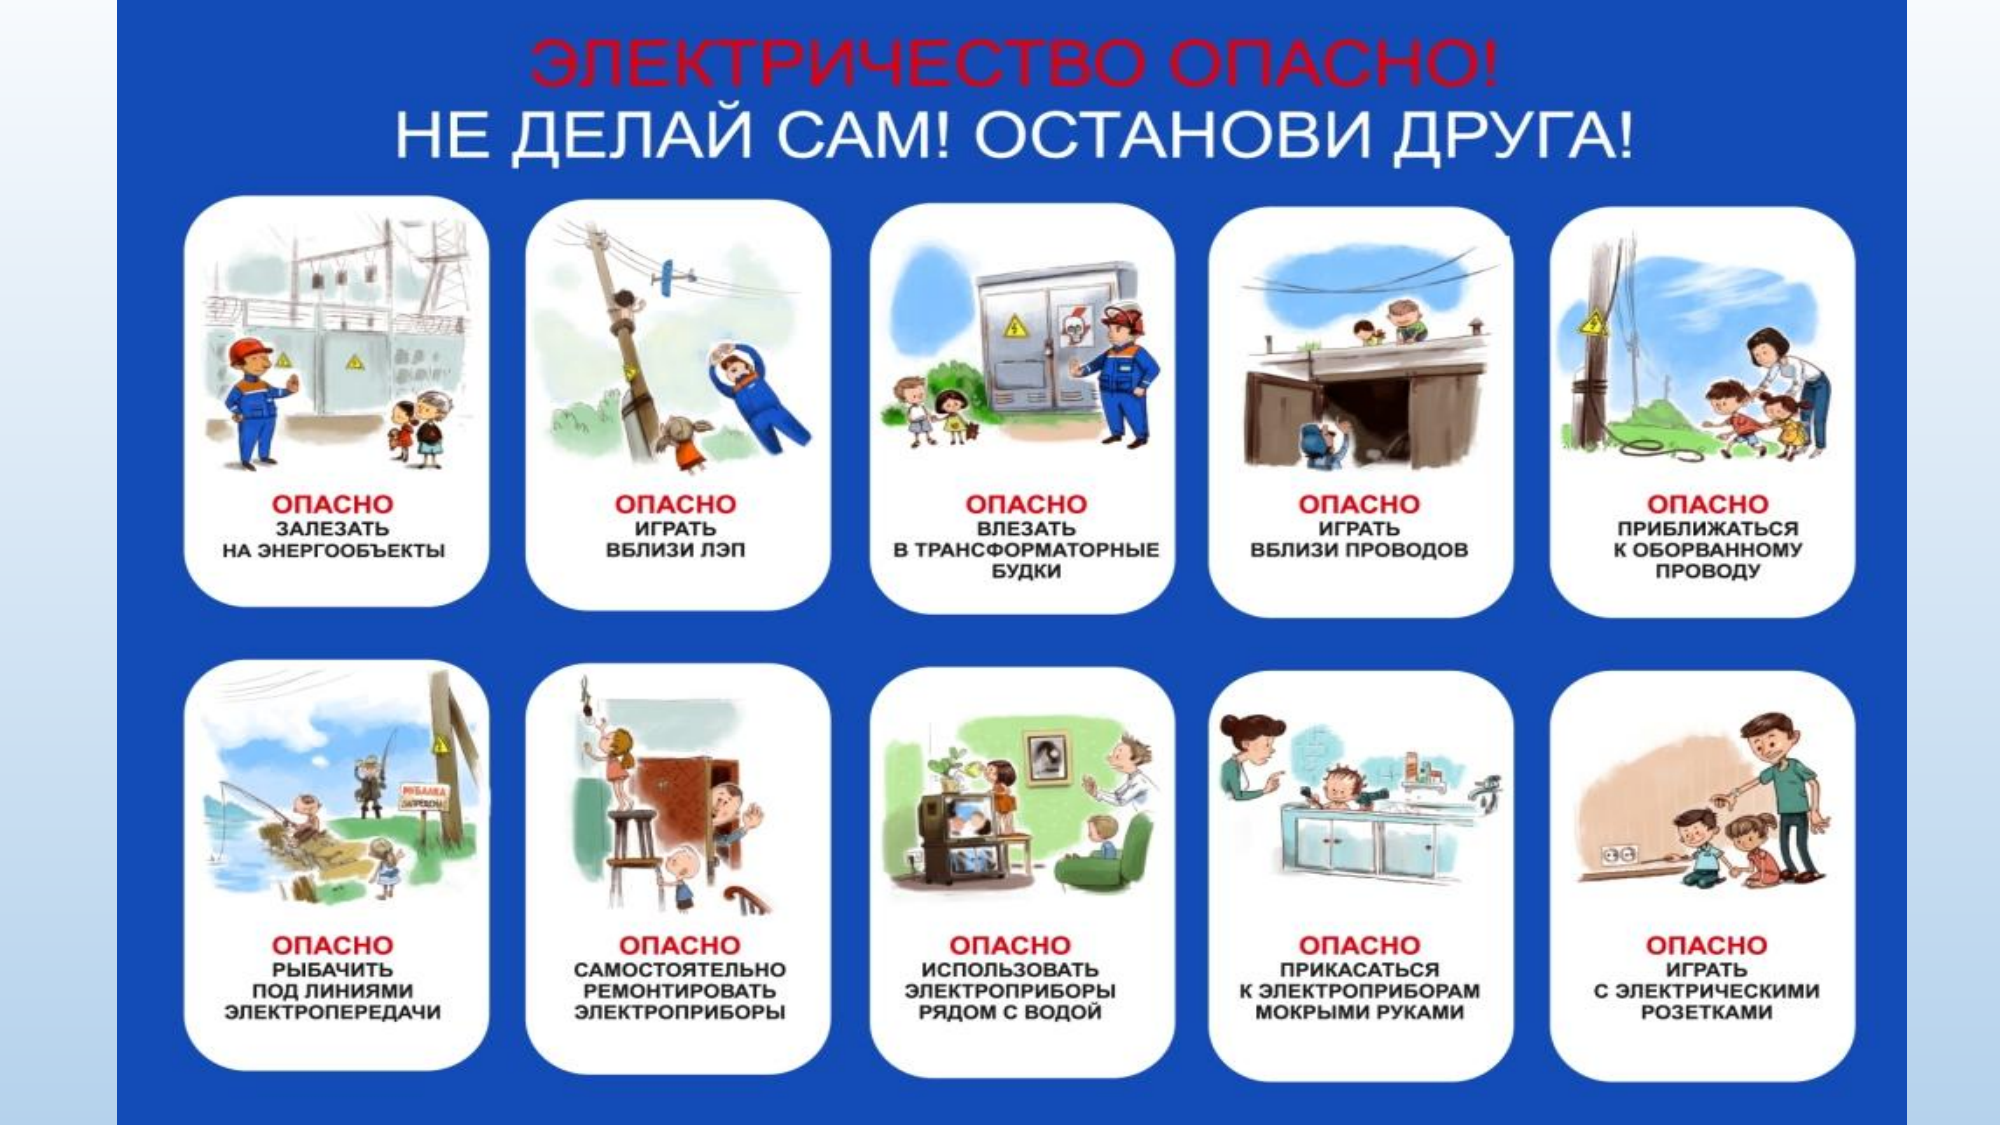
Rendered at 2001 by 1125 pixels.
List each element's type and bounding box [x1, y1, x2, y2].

picture [117, 0, 1907, 1125]
